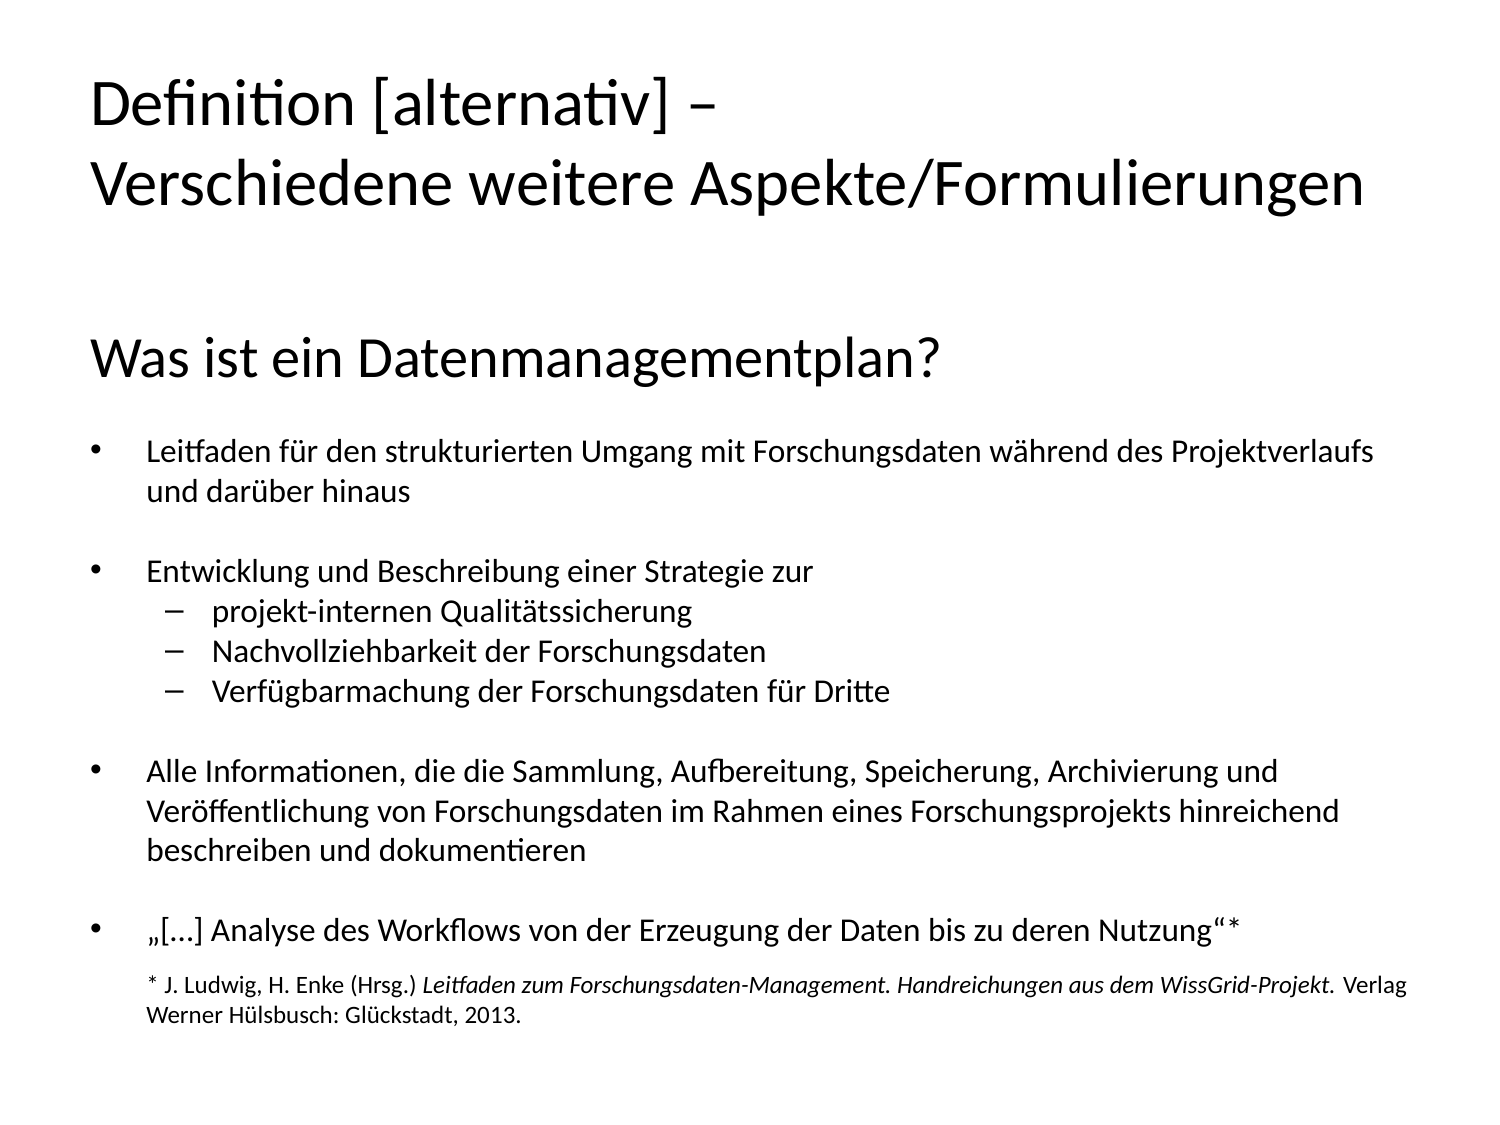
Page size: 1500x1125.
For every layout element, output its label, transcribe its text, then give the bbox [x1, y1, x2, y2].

title Definition [alternativ] – Verschiedene weitere Aspekte/Formulierungen [75, 45, 1425, 233]
list Was ist ein Datenmanagementplan? Leitfaden für den strukturierten Umgang mit Forschungsdaten während des Projektverlaufs und darüber hinaus Entwicklung und Beschreibung einer Strategie zur projekt-internen Qualitätssicherung Nachvollziehbarkeit der Forschungsdaten Verfügbarmachung der Forschungsdaten für Dritte Alle Informationen, die die Sammlung, Aufbereitung, Speicherung, Archivierung und Veröffentlichung von Forschungsdaten im Rahmen eines Forschungsprojekts hinreichend beschreiben und dokumentieren „[…] Analyse des Workflows von der Erzeugung der Daten bis zu deren Nutzung“* * J. Ludwig, H. Enke (Hrsg.) Leitfaden zum Forschungsdaten-Management. Handreichungen aus dem WissGrid-Projekt. Verlag Werner Hülsbusch: Glückstadt, 2013. [75, 311, 1425, 1125]
